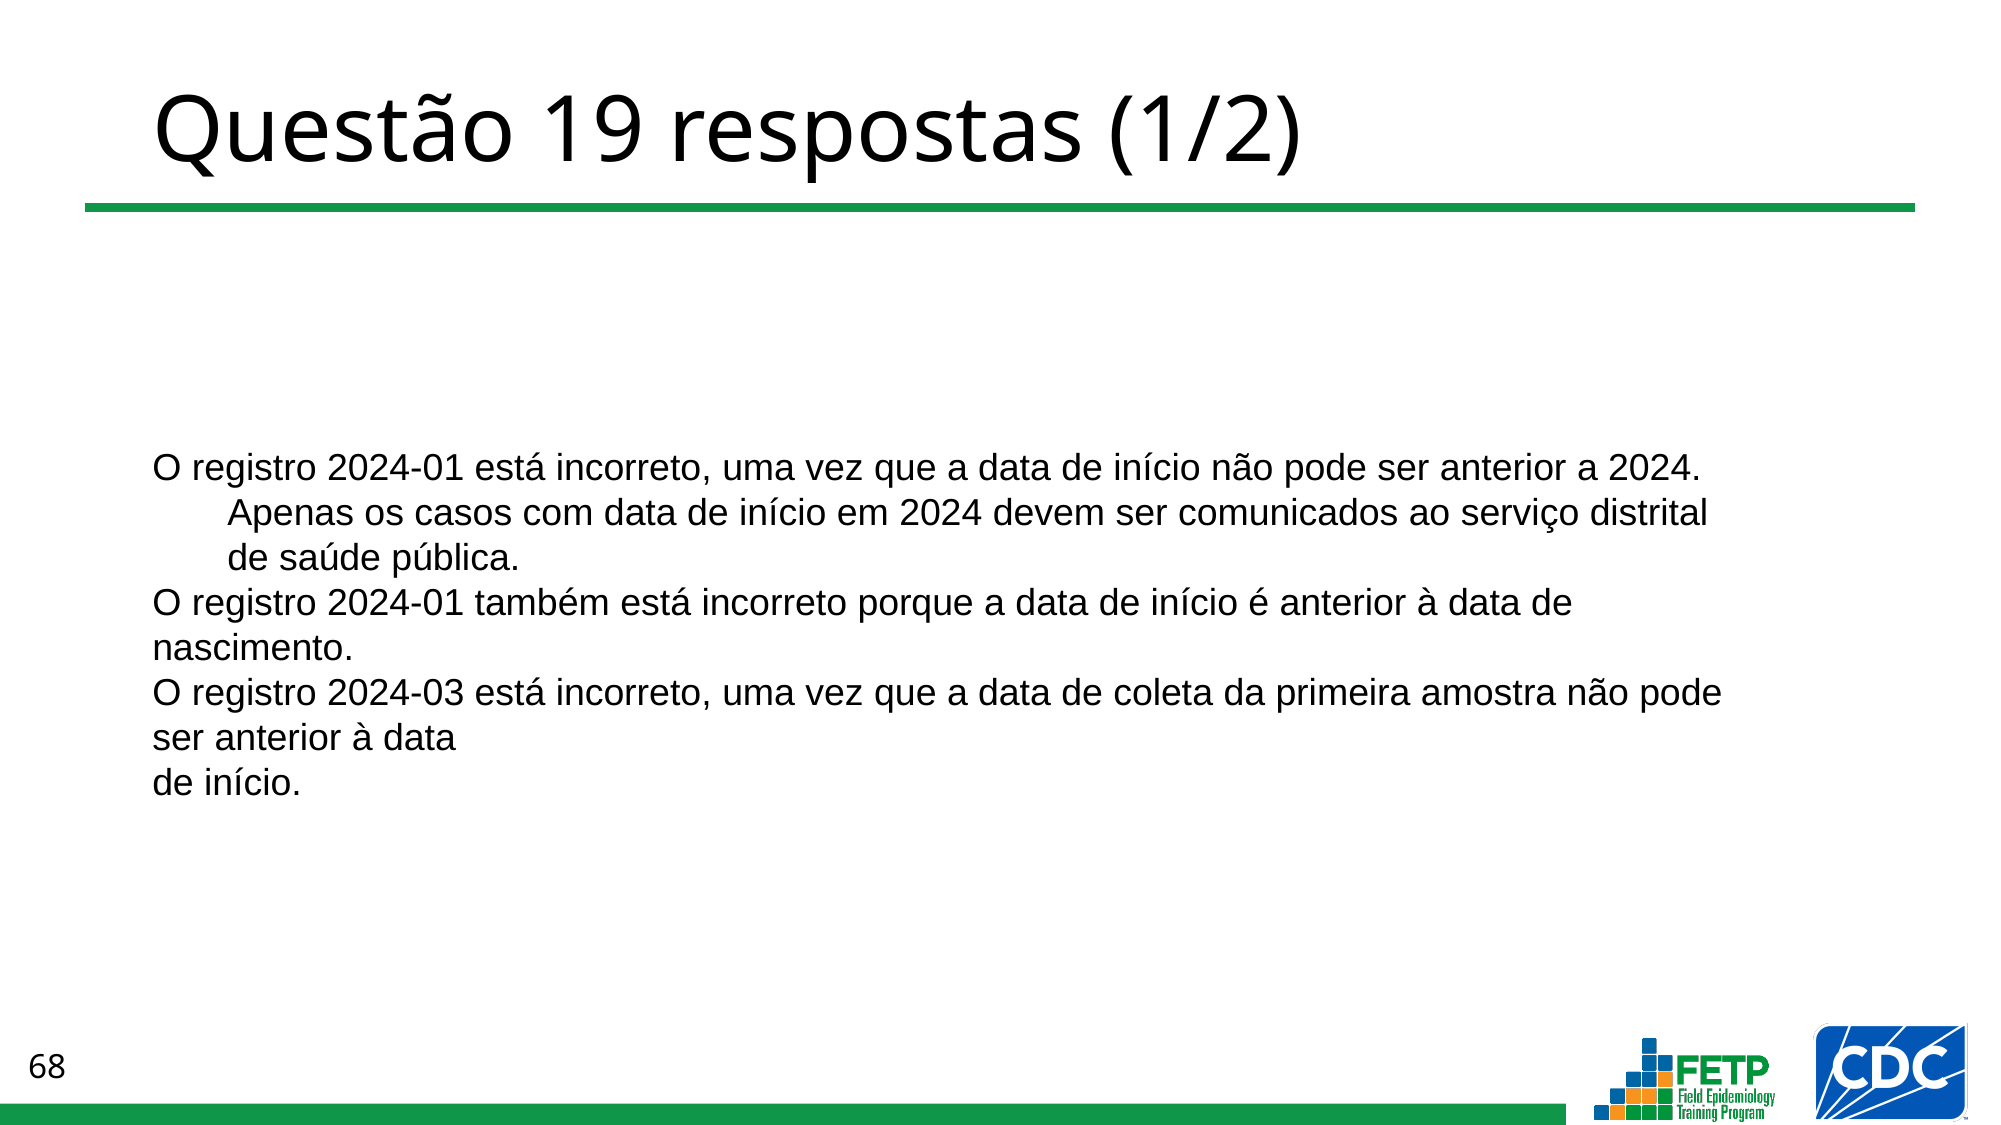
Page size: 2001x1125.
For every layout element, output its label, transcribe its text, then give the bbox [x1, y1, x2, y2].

picture [1813, 1023, 1968, 1122]
title Questão 19 respostas (1/2) [137, 75, 1863, 207]
list O registro 2024-01 está incorreto, uma vez que a data de início não pode ser anterior a 2024. Apenas os casos com data de início em 2024 devem ser comunicados ao serviço distrital de saúde pública. O registro 2024-01 também está incorreto porque a data de início é anterior à data de nascimento. O registro 2024-03 está incorreto, uma vez que a data de coleta da primeira amostra não pode ser anterior à data de início. [137, 242, 1767, 1004]
picture [1594, 1038, 1775, 1122]
